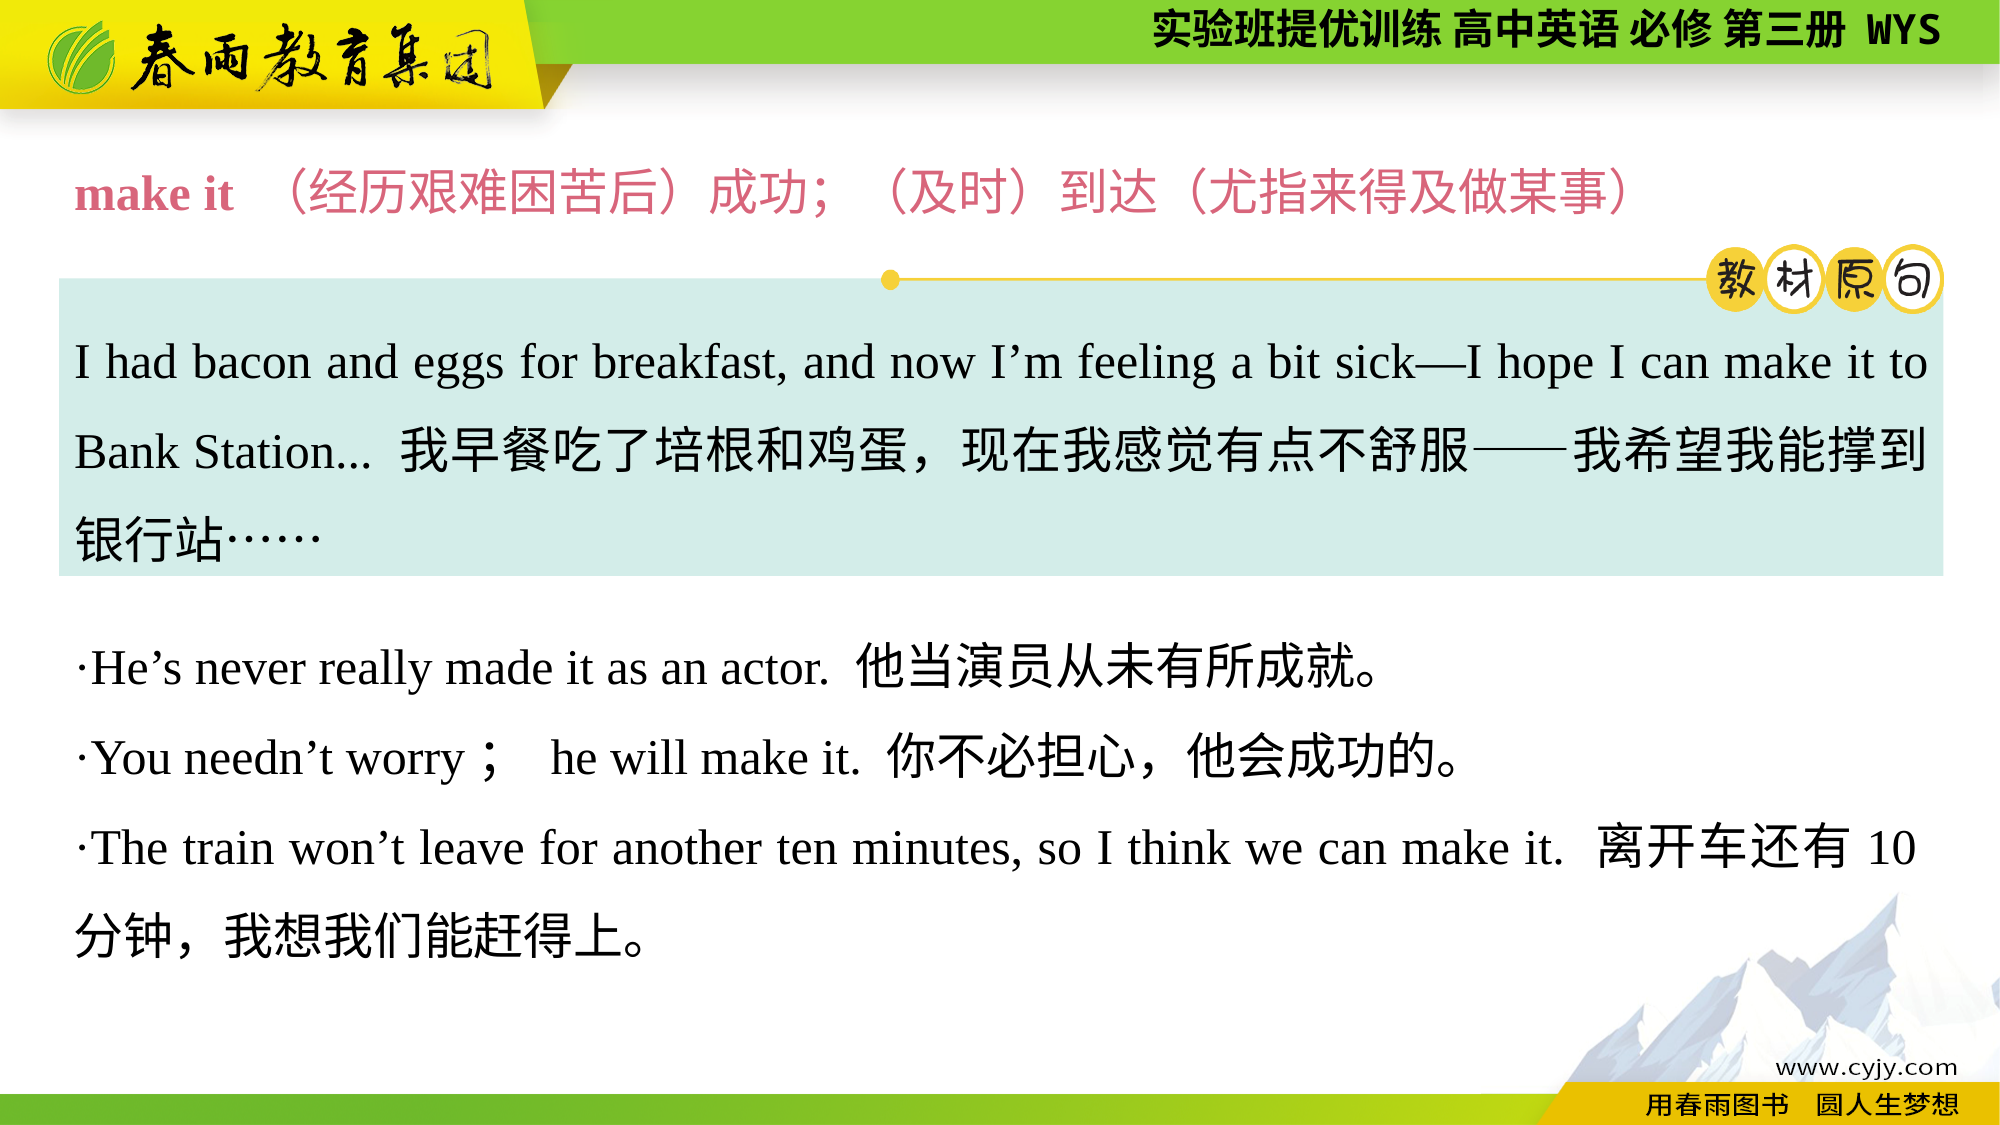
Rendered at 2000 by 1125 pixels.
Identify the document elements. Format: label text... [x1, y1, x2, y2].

list make it （经历艰难困苦后）成功；（及时）到达（尤指来得及做某事） [59, 122, 1944, 217]
text_box ·He’s never really made it as an actor. 他当演员从未有所成就。 ·You needn’t worry； he will make it. 你不必担心，他会成功的。 ·The train won’t leave for another ten minutes, so I think we can make it. 离开车还有10分钟，我想我们能赶得上。 [59, 597, 1944, 972]
text_box I had bacon and eggs for breakfast, and now I’m feeling a bit sick—I hope I can make it to Bank Station... 我早餐吃了培根和鸡蛋，现在我感觉有点不舒服——我希望我能撑到银行站…… [59, 278, 1944, 576]
picture [0, 0, 2000, 1125]
